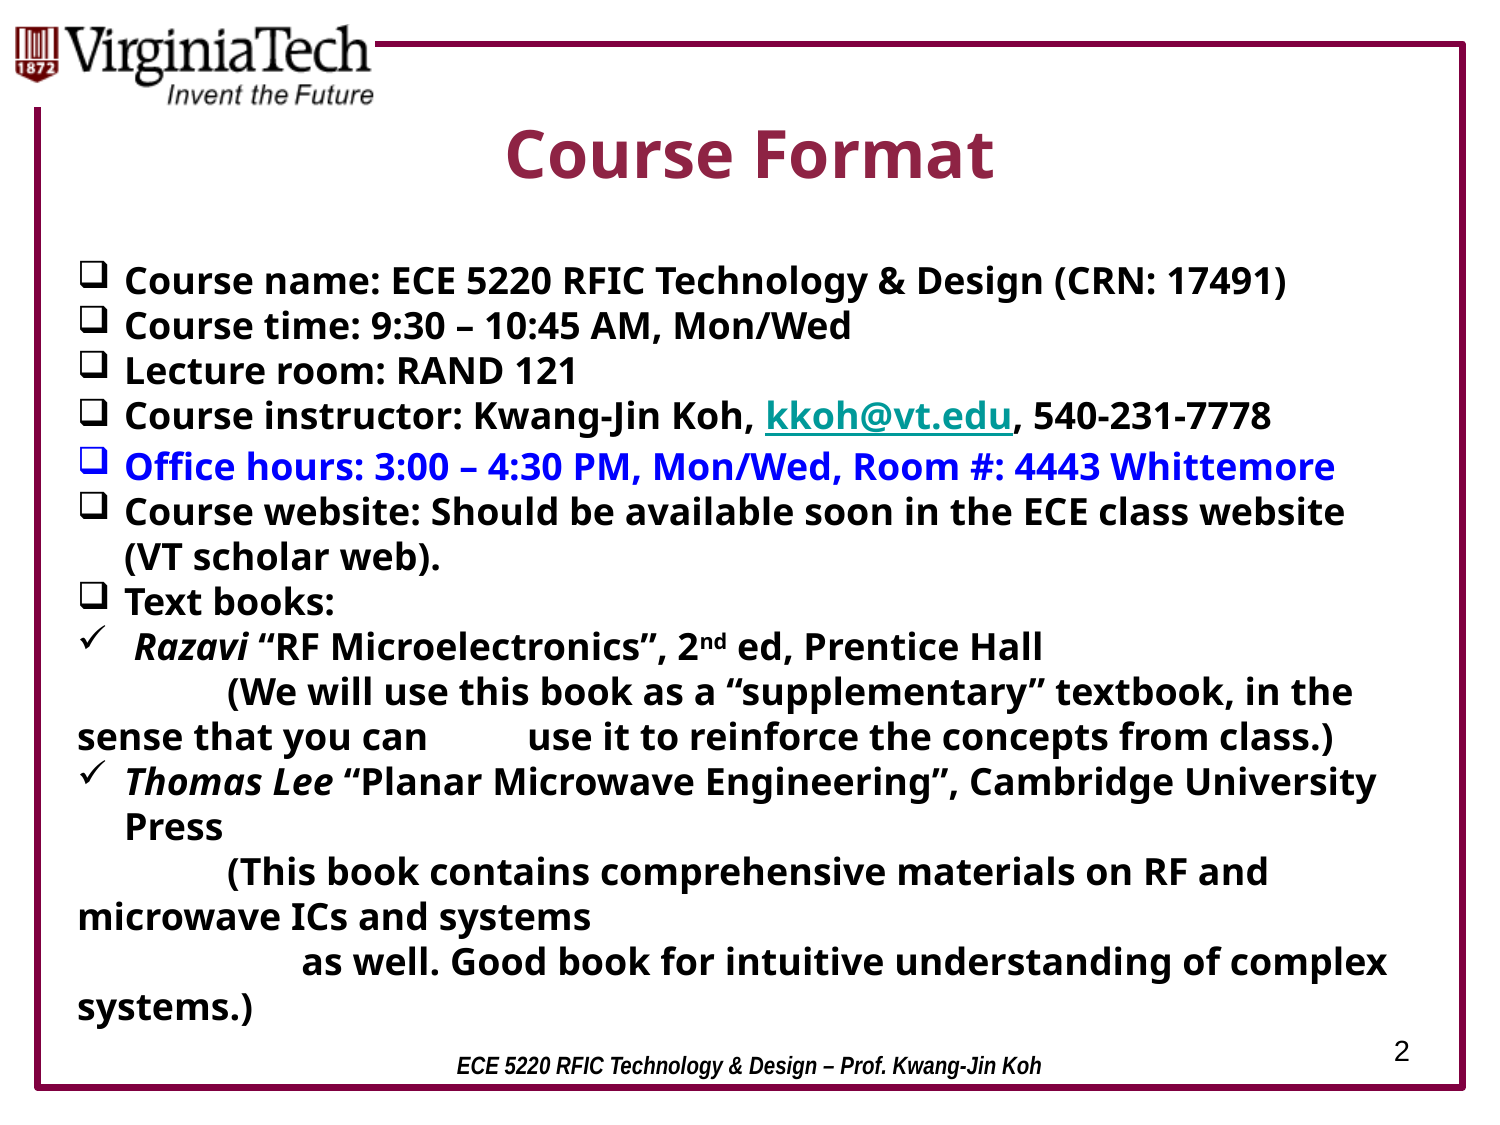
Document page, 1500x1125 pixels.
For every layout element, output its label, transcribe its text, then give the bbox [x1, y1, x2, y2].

title Course Format [75, 104, 1425, 213]
slide_number 2 [1074, 1024, 1425, 1103]
text_box Course name: ECE 5220 RFIC Technology & Design (CRN: 17491) Course time: 9:30 – 10:45 AM, Mon/Wed Lecture room: RAND 121 Course instructor: Kwang-Jin Koh, kkoh@vt.edu, 540-231-7778 Office hours: 3:00 – 4:30 PM, Mon/Wed, Room #: 4443 Whittemore Course website: Should be available soon in the ECE class website (VT scholar web). Text books: Razavi “RF Microelectronics”, 2nd ed, Prentice Hall (We will use this book as a “supplementary” textbook, in the sense that you can use it to reinforce the concepts from class.) Thomas Lee “Planar Microwave Engineering”, Cambridge University Press (This book contains comprehensive materials on RF and microwave ICs and systems as well. Good book for intuitive understanding of complex systems.) [62, 249, 1425, 1036]
picture [15, 24, 375, 107]
